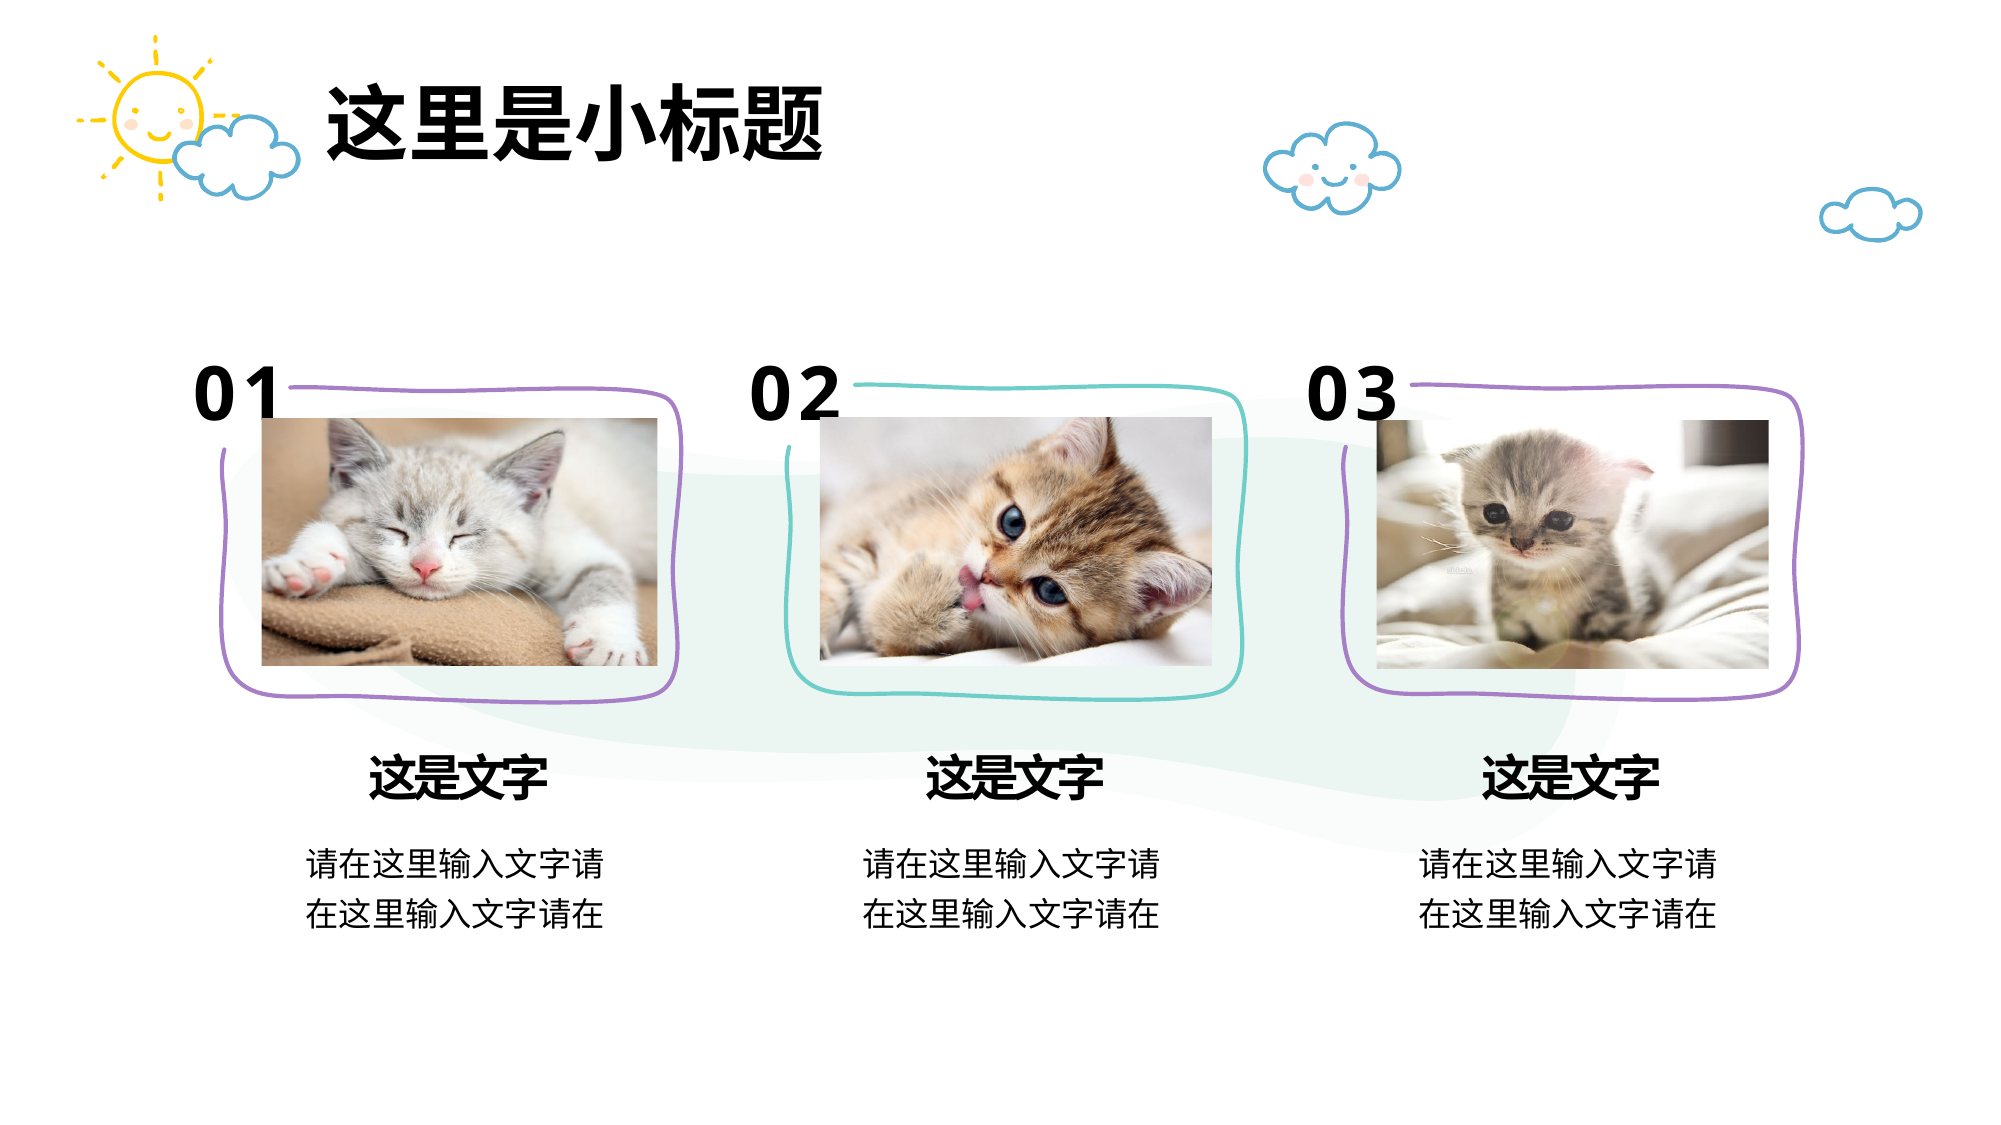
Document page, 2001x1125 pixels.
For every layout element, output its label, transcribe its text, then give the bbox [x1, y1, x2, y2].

text_box 请在这里输入文字请在这里输入文字请在 [290, 855, 628, 941]
text_box 请在这里输入文字请在这里输入文字请在 [847, 855, 1185, 941]
text_box 这是文字 [1628, 738, 1697, 814]
picture [222, 397, 1628, 855]
text_box 03 [1285, 337, 1419, 397]
picture [76, 33, 1924, 244]
text_box [306, 386, 667, 397]
text_box [862, 383, 1235, 397]
text_box [1419, 383, 1804, 701]
text_box [1628, 420, 1770, 670]
text_box 01 [172, 337, 306, 443]
text_box 02 [729, 337, 862, 397]
text_box 请在这里输入文字请在这里输入文字请在 [1403, 826, 1742, 941]
